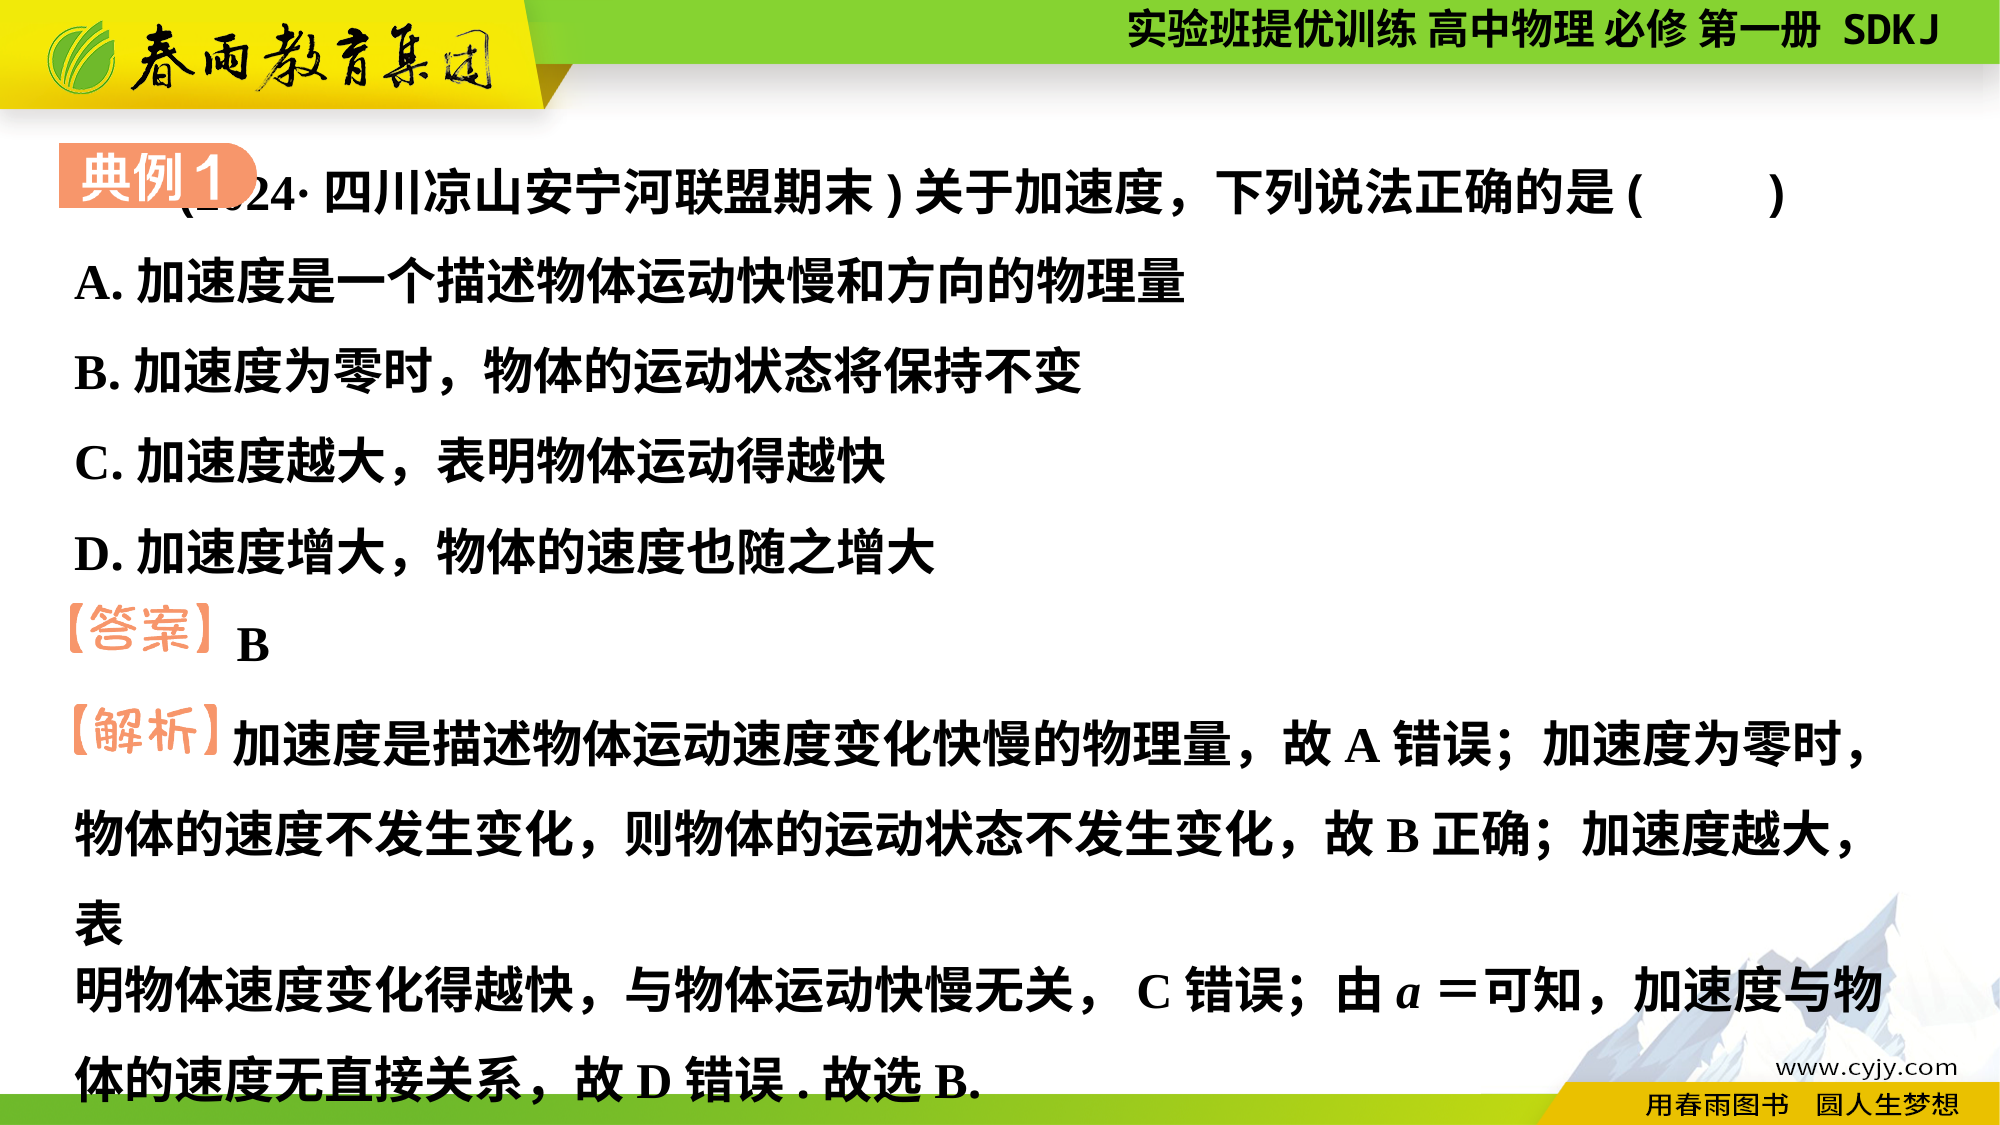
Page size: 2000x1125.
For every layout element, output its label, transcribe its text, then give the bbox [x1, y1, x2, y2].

list (2024·四川凉山安宁河联盟期末)关于加速度，下列说法正确的是( ) A.加速度是一个描述物体运动快慢和方向的物理量 B.加速度为零时，物体的运动状态将保持不变 C.加速度越大，表明物体运动得越快 D.加速度增大，物体的速度也随之增大 [59, 122, 1944, 574]
text_box B [59, 574, 1944, 680]
picture [0, 0, 2000, 1125]
